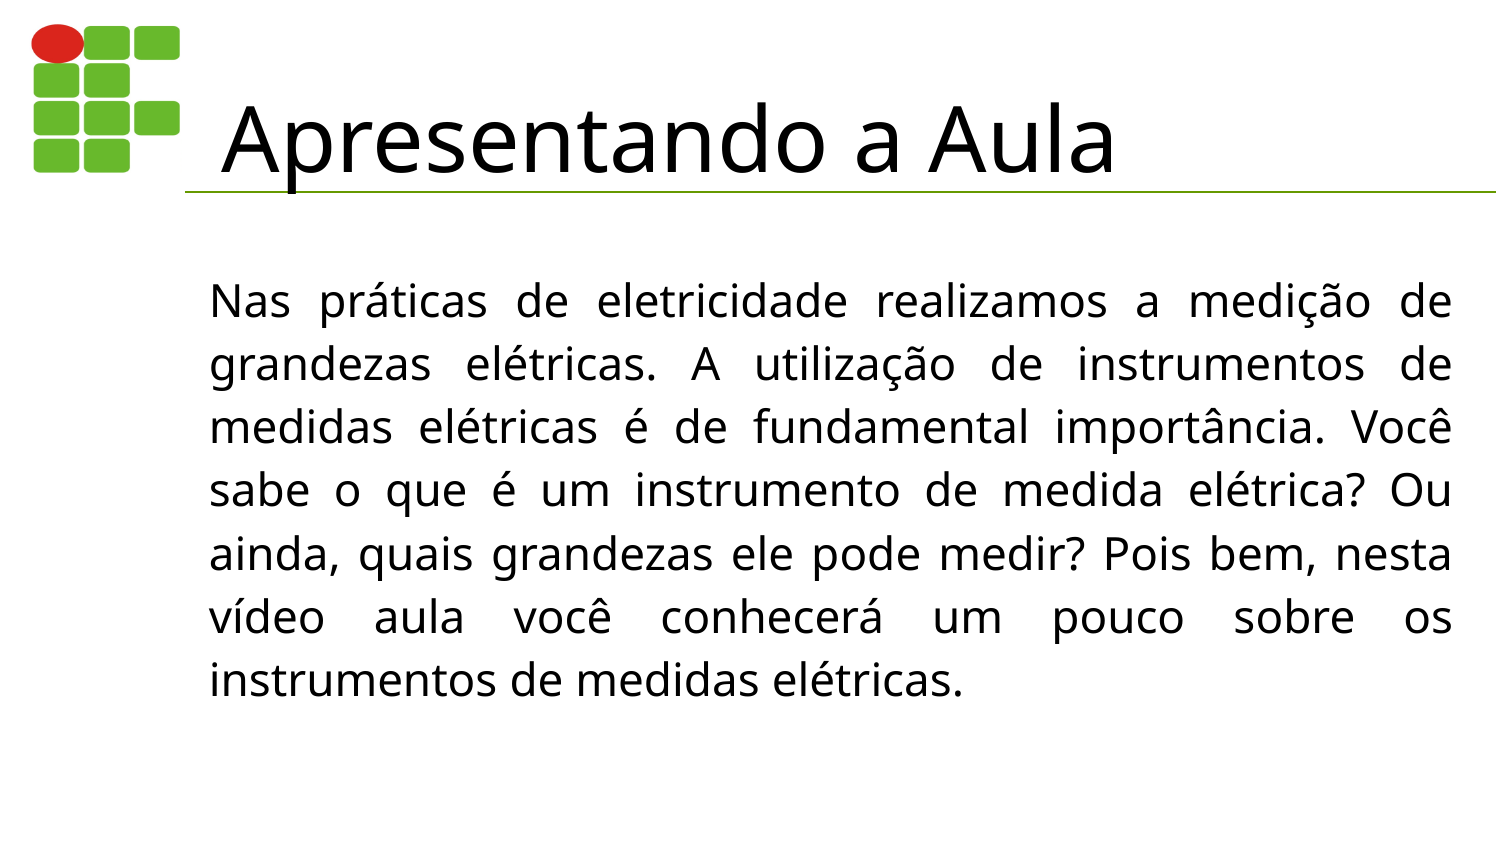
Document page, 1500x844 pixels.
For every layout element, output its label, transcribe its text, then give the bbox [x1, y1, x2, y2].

title Apresentando a Aula [206, 26, 1468, 207]
list Nas práticas de eletricidade realizamos a medição de grandezas elétricas. A utilização de instrumentos de medidas elétricas é de fundamental importância. Você sabe o que é um instrumento de medida elétrica? Ou ainda, quais grandezas ele pode medir? Pois bem, nesta vídeo aula você conhecerá um pouco sobre os instrumentos de medidas elétricas. [193, 248, 1469, 755]
picture [29, 23, 182, 174]
